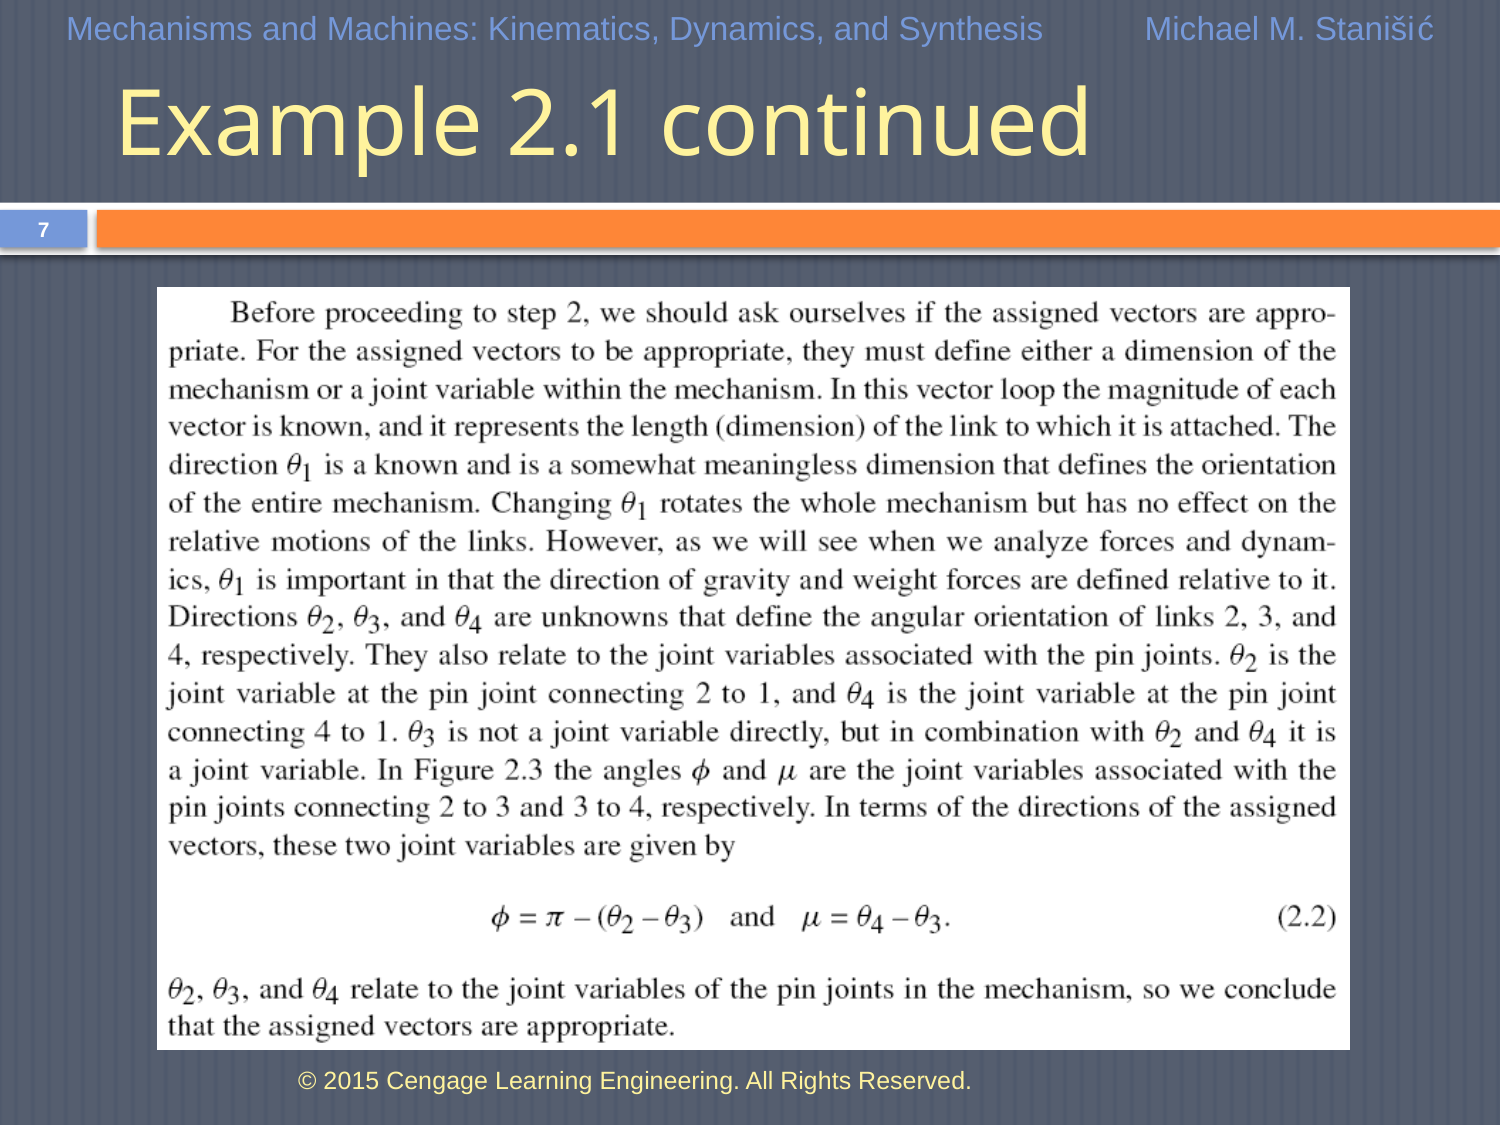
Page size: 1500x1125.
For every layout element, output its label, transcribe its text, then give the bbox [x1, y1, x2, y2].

text_box Mechanisms and Machines: Kinematics, Dynamics, and Synthesis Michael M. Stanišić [0, 0, 1500, 55]
slide_number 7 [0, 208, 88, 249]
picture [156, 287, 1351, 1051]
footer © 2015 Cengage Learning Engineering. All Rights Reserved. [106, 1050, 996, 1110]
title Example 2.1 continued [99, 55, 1438, 201]
